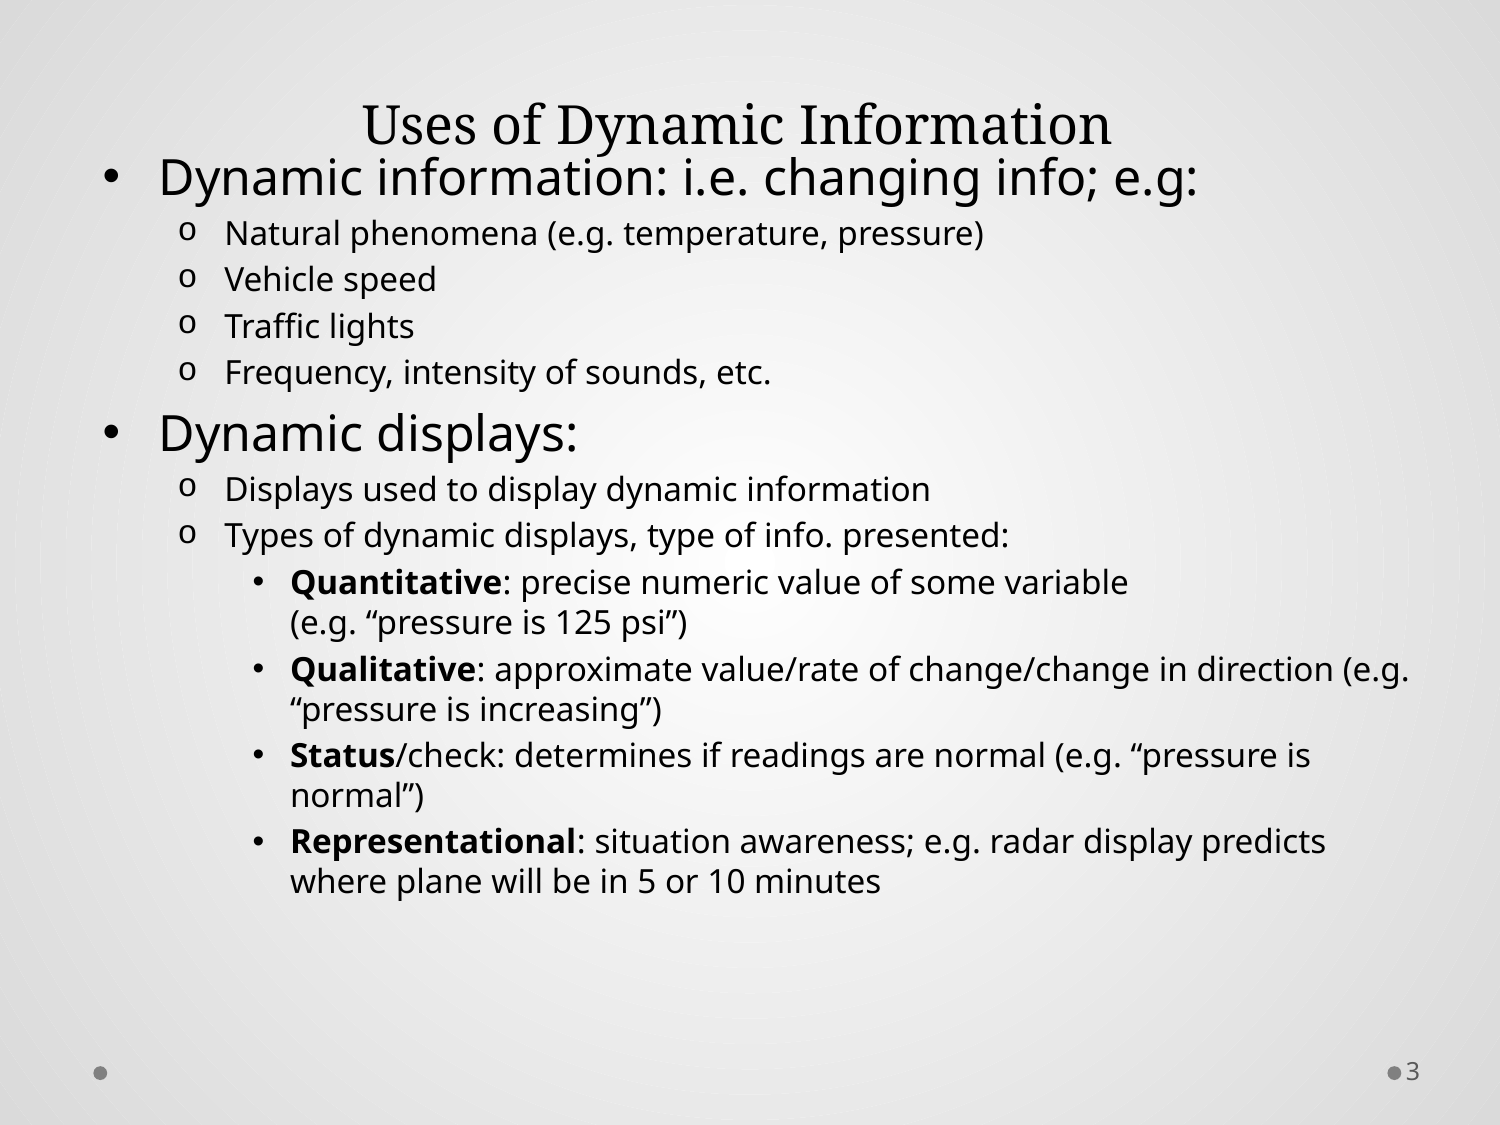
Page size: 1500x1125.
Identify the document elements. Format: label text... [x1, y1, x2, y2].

slide_number 3 [1401, 1042, 1494, 1103]
list Dynamic information: i.e. changing info; e.g: Natural phenomena (e.g. temperature, pressure) Vehicle speed Traffic lights Frequency, intensity of sounds, etc. Dynamic displays: Displays used to display dynamic information Types of dynamic displays, type of info. presented: Quantitative: precise numeric value of some variable (e.g. “pressure is 125 psi”) Qualitative: approximate value/rate of change/change in direction (e.g. “pressure is increasing”) Status/check: determines if readings are normal (e.g. “pressure is normal”) Representational: situation awareness; e.g. radar display predicts where plane will be in 5 or 10 minutes [87, 137, 1438, 1113]
title Uses of Dynamic Information [62, 62, 1413, 163]
